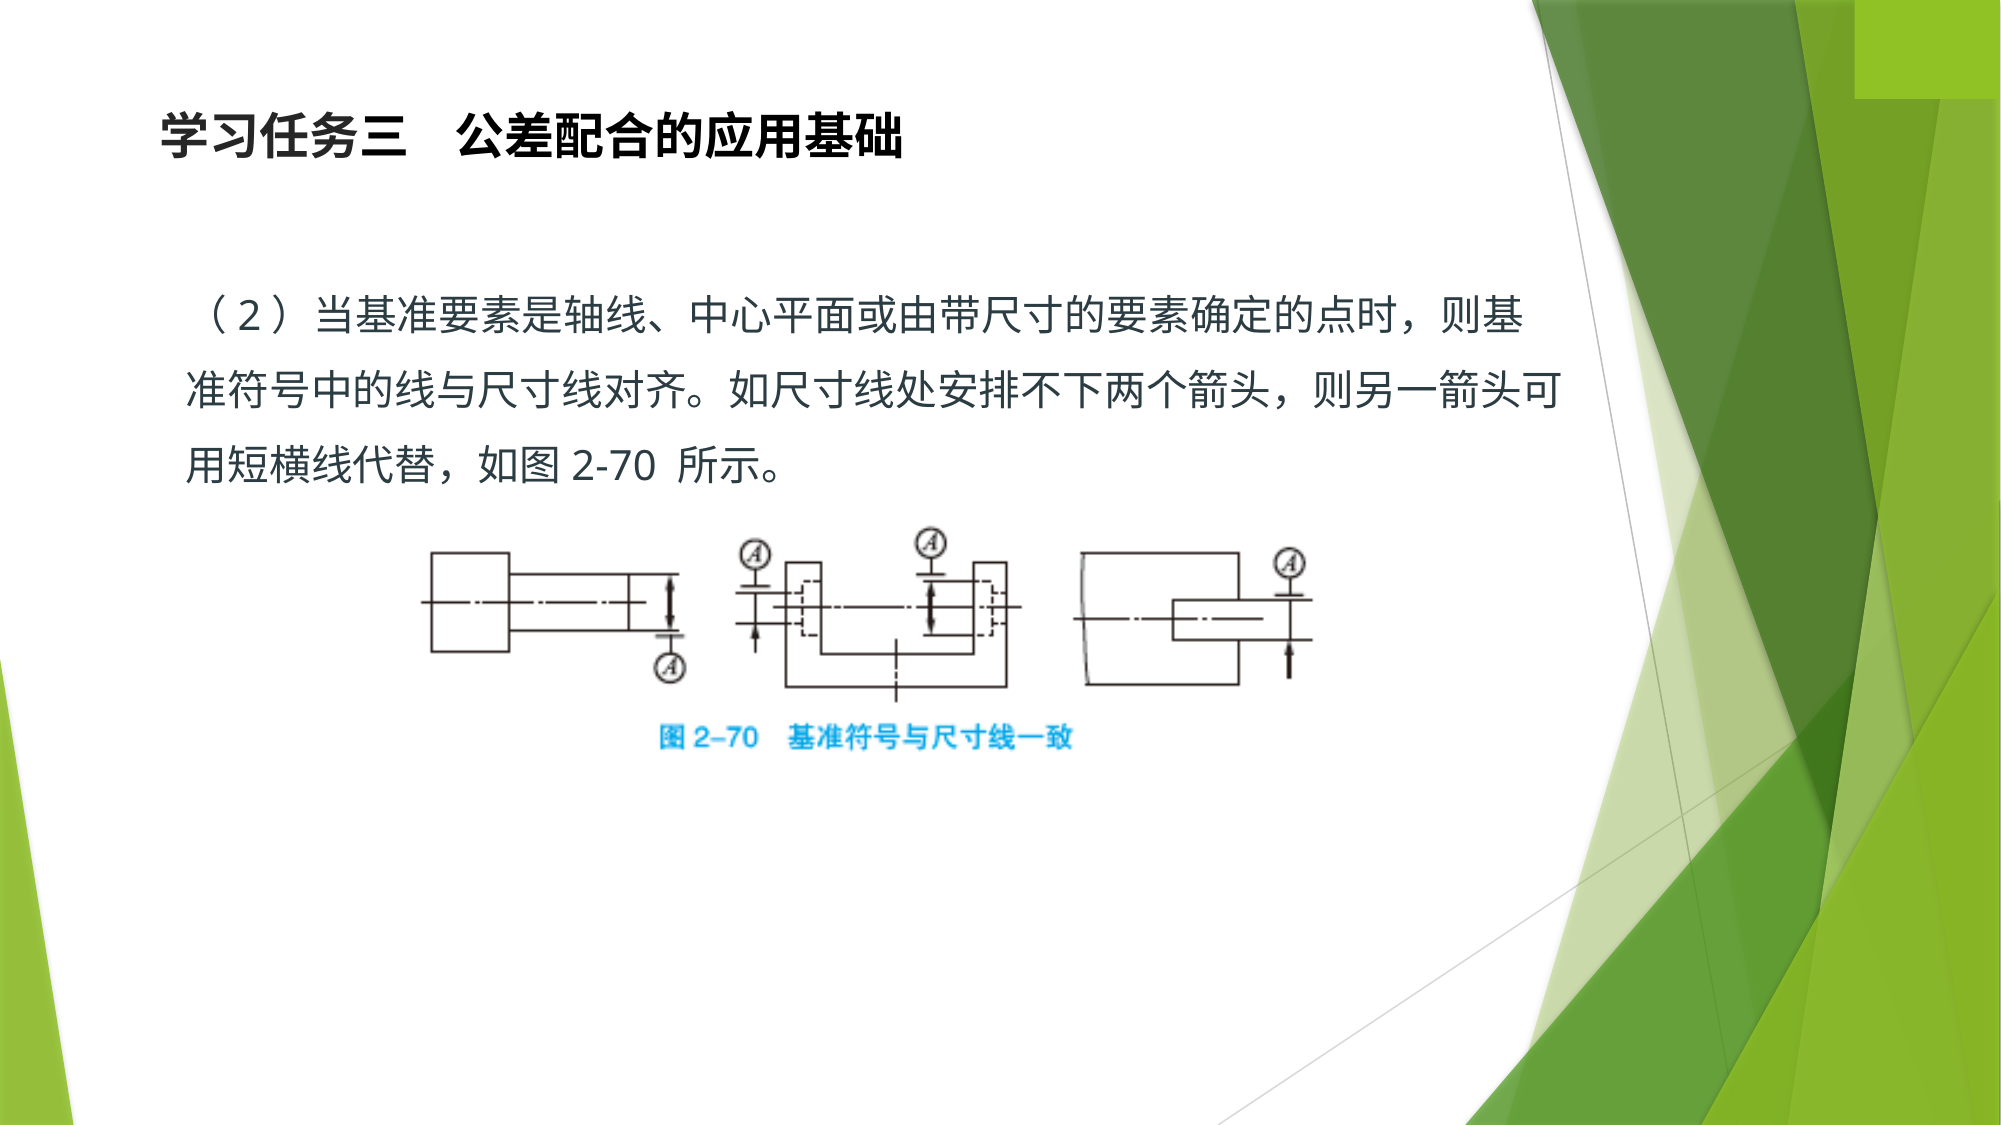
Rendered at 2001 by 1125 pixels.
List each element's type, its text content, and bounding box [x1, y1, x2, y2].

picture [396, 507, 1386, 771]
text_box （2）当基准要素是轴线、中心平面或由带尺寸的要素确定的点时，则基准符号中的线与尺寸线对齐。如尺寸线处安排不下两个箭头，则另一箭头可用短横线代替，如图2-70 所示。 [171, 256, 1580, 497]
text_box 学习任务三 公差配合的应用基础 [144, 85, 1856, 216]
text_box [1853, 0, 2000, 100]
